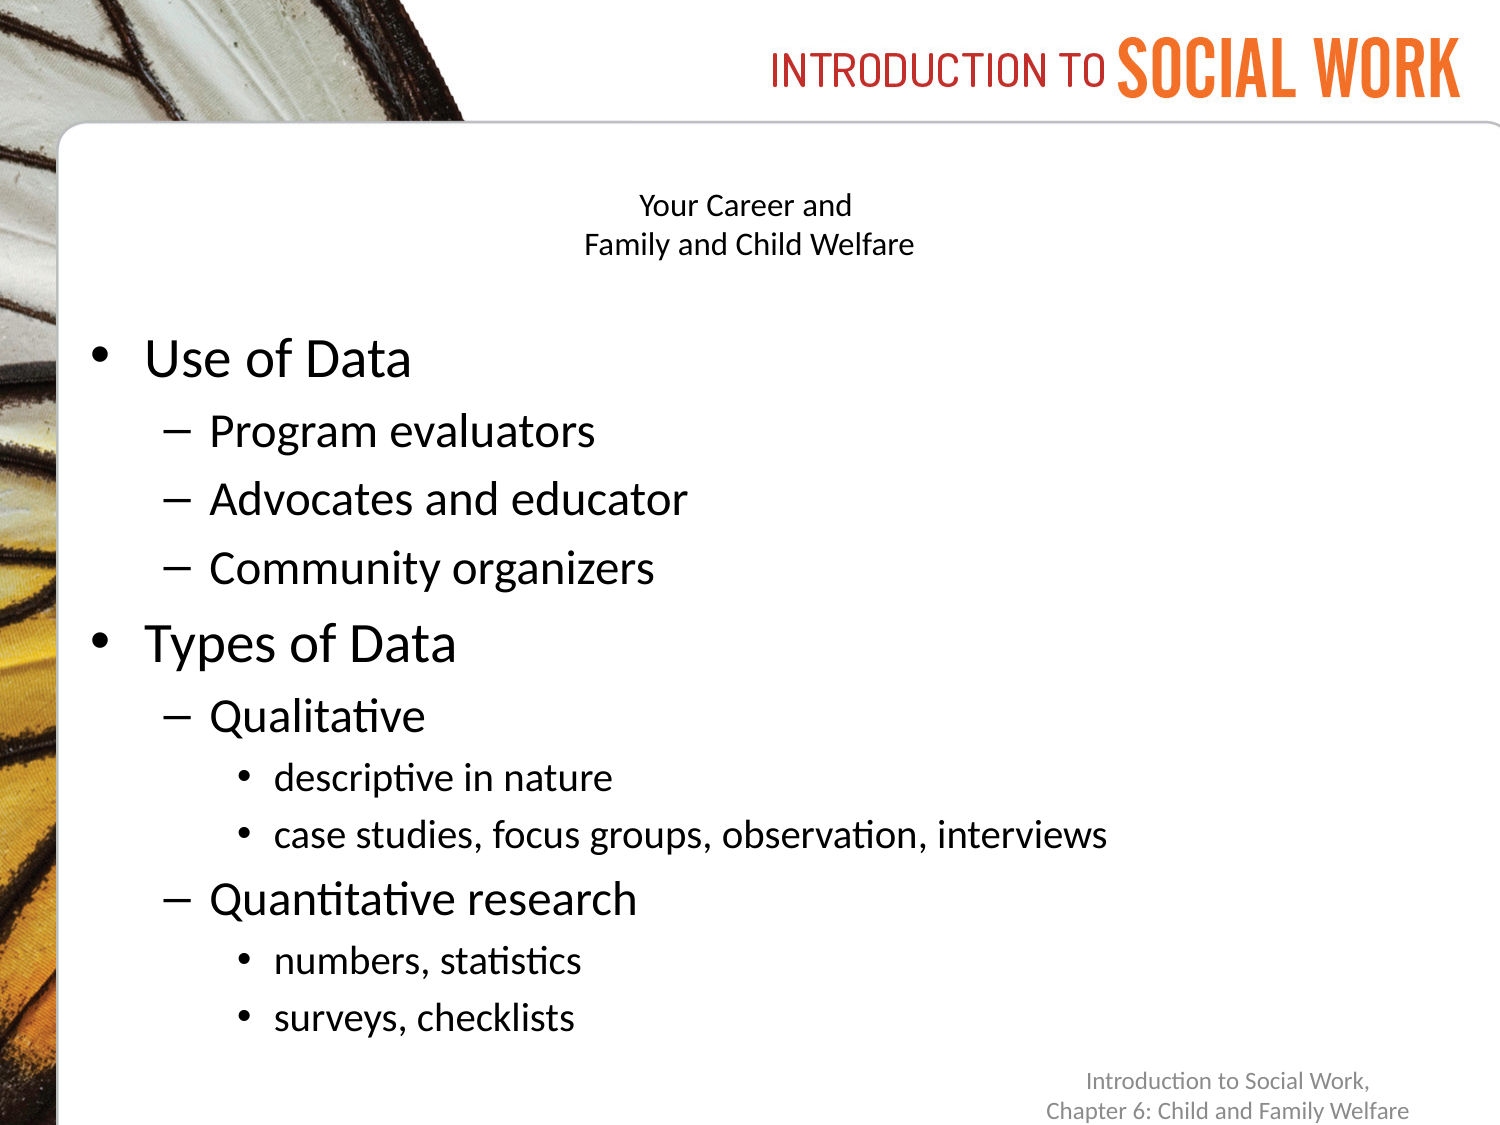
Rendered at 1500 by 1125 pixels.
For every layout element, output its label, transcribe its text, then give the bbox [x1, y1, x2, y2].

footer Introduction to Social Work, Chapter 6: Child and Family Welfare [987, 1065, 1475, 1125]
title Your Career and Family and Child Welfare [75, 174, 1425, 271]
list Use of Data Program evaluators Advocates and educator Community organizers Types of Data Qualitative descriptive in nature case studies, focus groups, observation, interviews Quantitative research numbers, statistics surveys, checklists [75, 312, 1500, 1050]
picture [0, 0, 1500, 1125]
